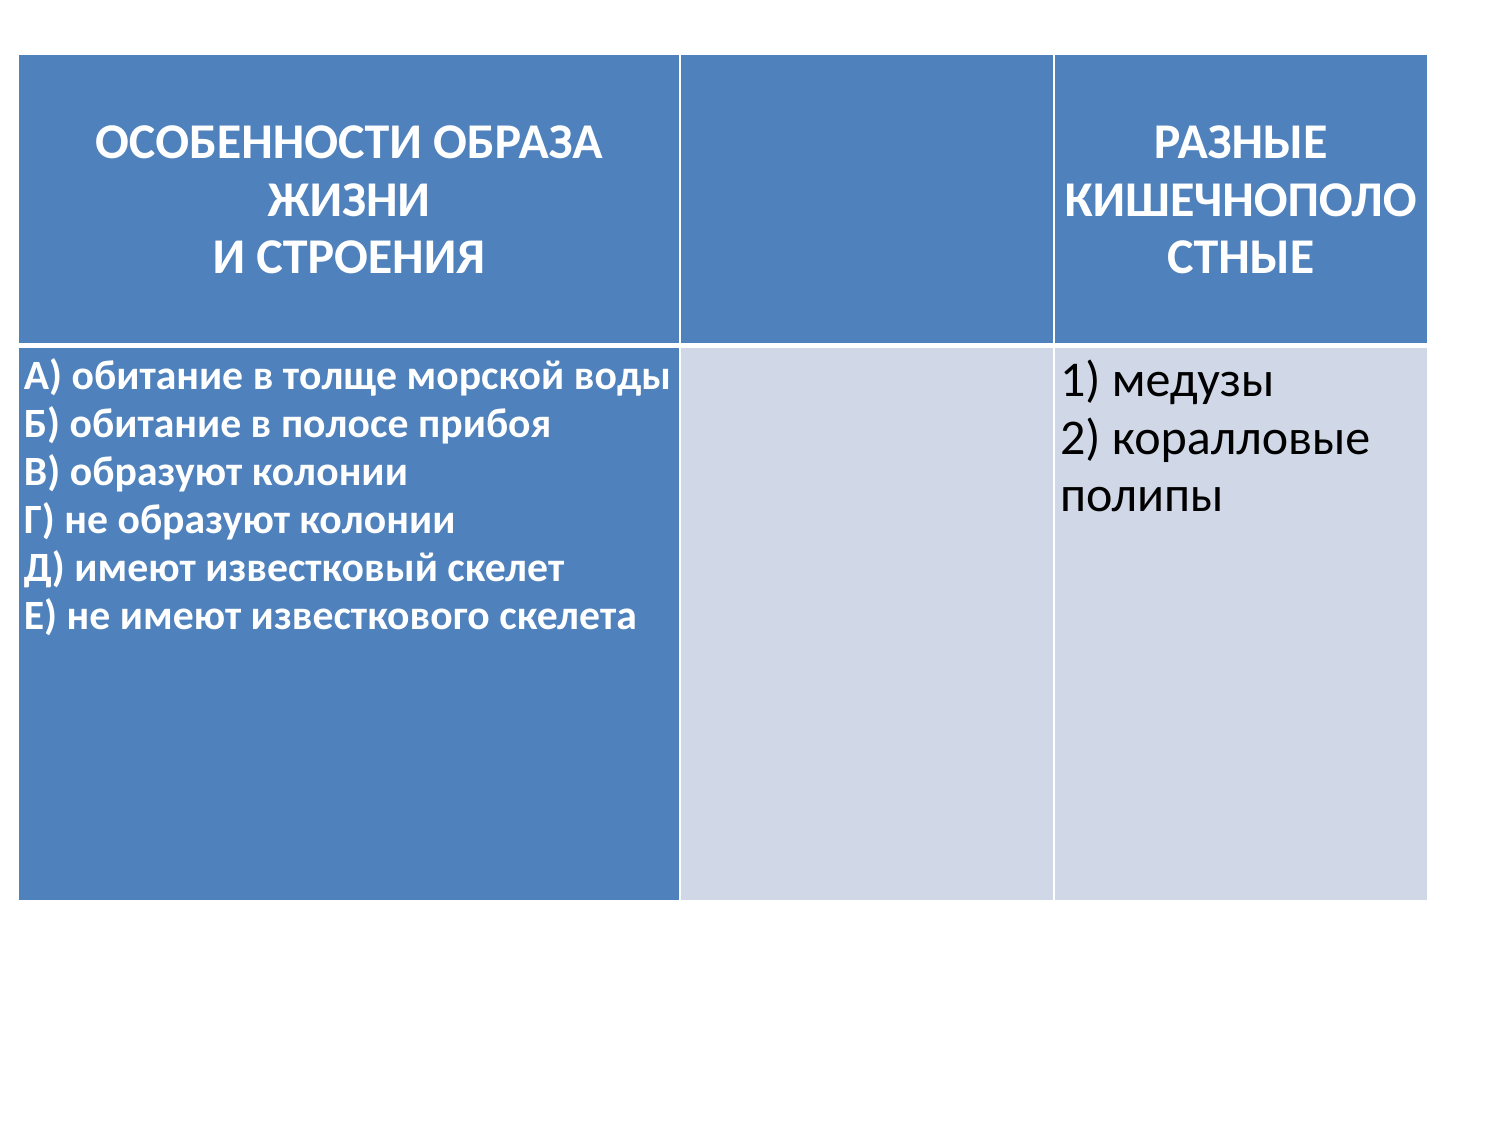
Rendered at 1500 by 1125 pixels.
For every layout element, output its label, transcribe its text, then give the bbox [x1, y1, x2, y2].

table_cell [681, 348, 1053, 900]
table_cell 1) медузы 2) коралловые полипы [1055, 348, 1427, 900]
table_header РАЗНЫЕ КИШЕЧНОПОЛОСТНЫЕ [1055, 55, 1427, 343]
table_header ОСОБЕННОСТИ ОБРАЗА ЖИЗНИ И СТРОЕНИЯ [19, 55, 679, 343]
table_header [681, 55, 1053, 343]
table_cell А) обитание в толще морской воды Б) обитание в полосе прибоя В) образуют колонии Г) не образуют колонии Д) имеют известковый скелет Е) не имеют известкового скелета [19, 348, 679, 900]
